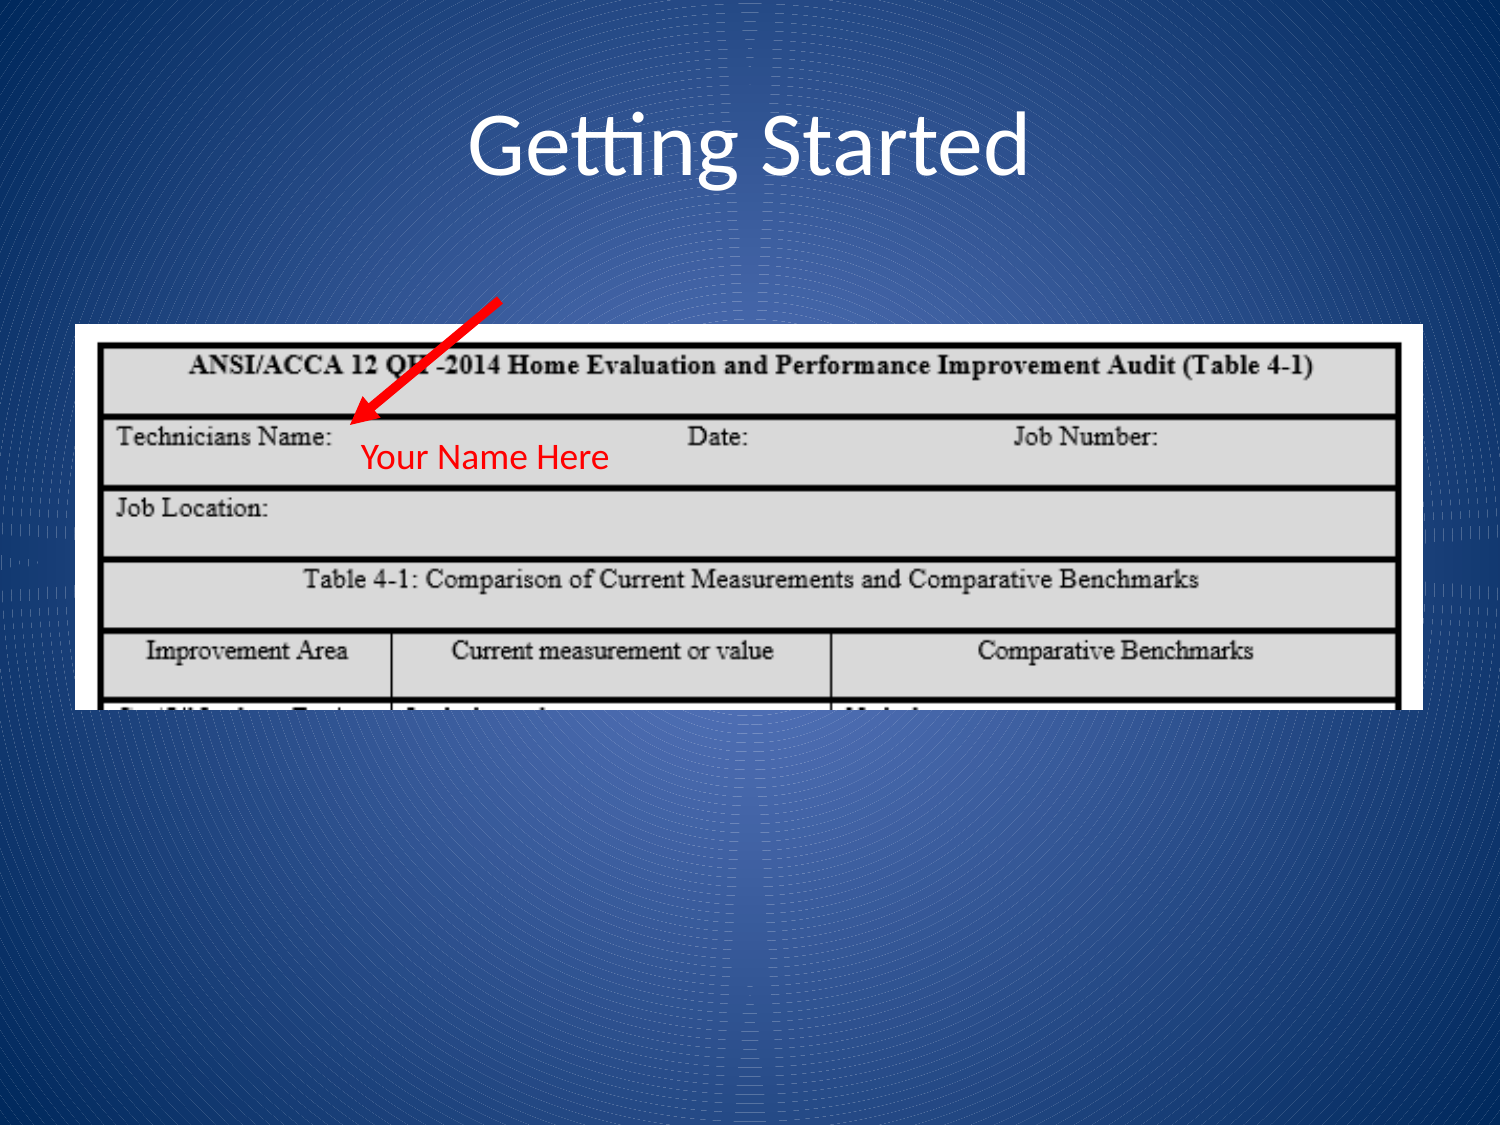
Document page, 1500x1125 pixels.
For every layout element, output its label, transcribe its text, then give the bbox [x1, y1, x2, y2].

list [74, 324, 1423, 711]
title Getting Started [75, 45, 1425, 233]
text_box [349, 299, 501, 426]
